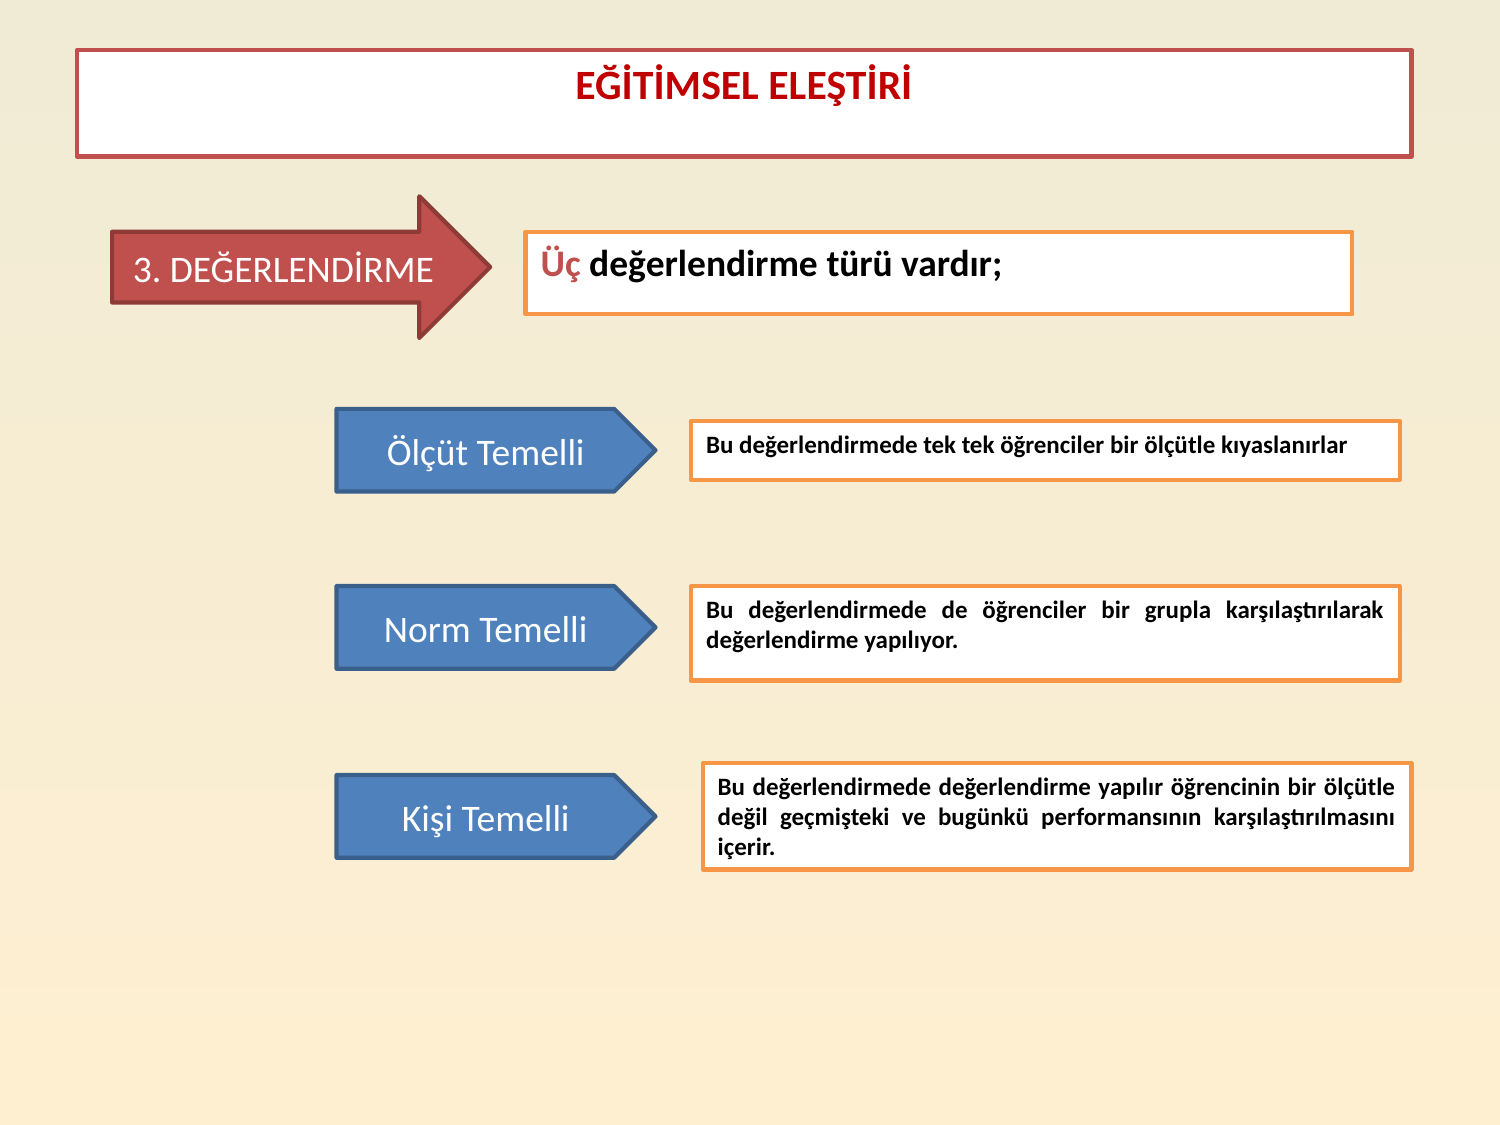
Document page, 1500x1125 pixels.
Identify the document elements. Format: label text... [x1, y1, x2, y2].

text_box Norm Temelli [334, 583, 658, 671]
text_box 3. DEĞERLENDİRME [110, 194, 493, 340]
text_box Ölçüt Temelli [334, 406, 658, 494]
text_box Bu değerlendirmede değerlendirme yapılır öğrencinin bir ölçütle değil geçmişteki ve bugünkü performansının karşılaştırılmasını içerir. [701, 761, 1414, 872]
text_box Kişi Temelli [334, 772, 658, 860]
text_box Üç değerlendirme türü vardır; [523, 230, 1354, 316]
text_box Bu değerlendirmede tek tek öğrenciler bir ölçütle kıyaslanırlar [689, 419, 1402, 482]
text_box Bu değerlendirmede de öğrenciler bir grupla karşılaştırılarak değerlendirme yapılıyor. [689, 584, 1402, 683]
text_box EĞİTİMSEL ELEŞTİRİ [75, 48, 1414, 159]
